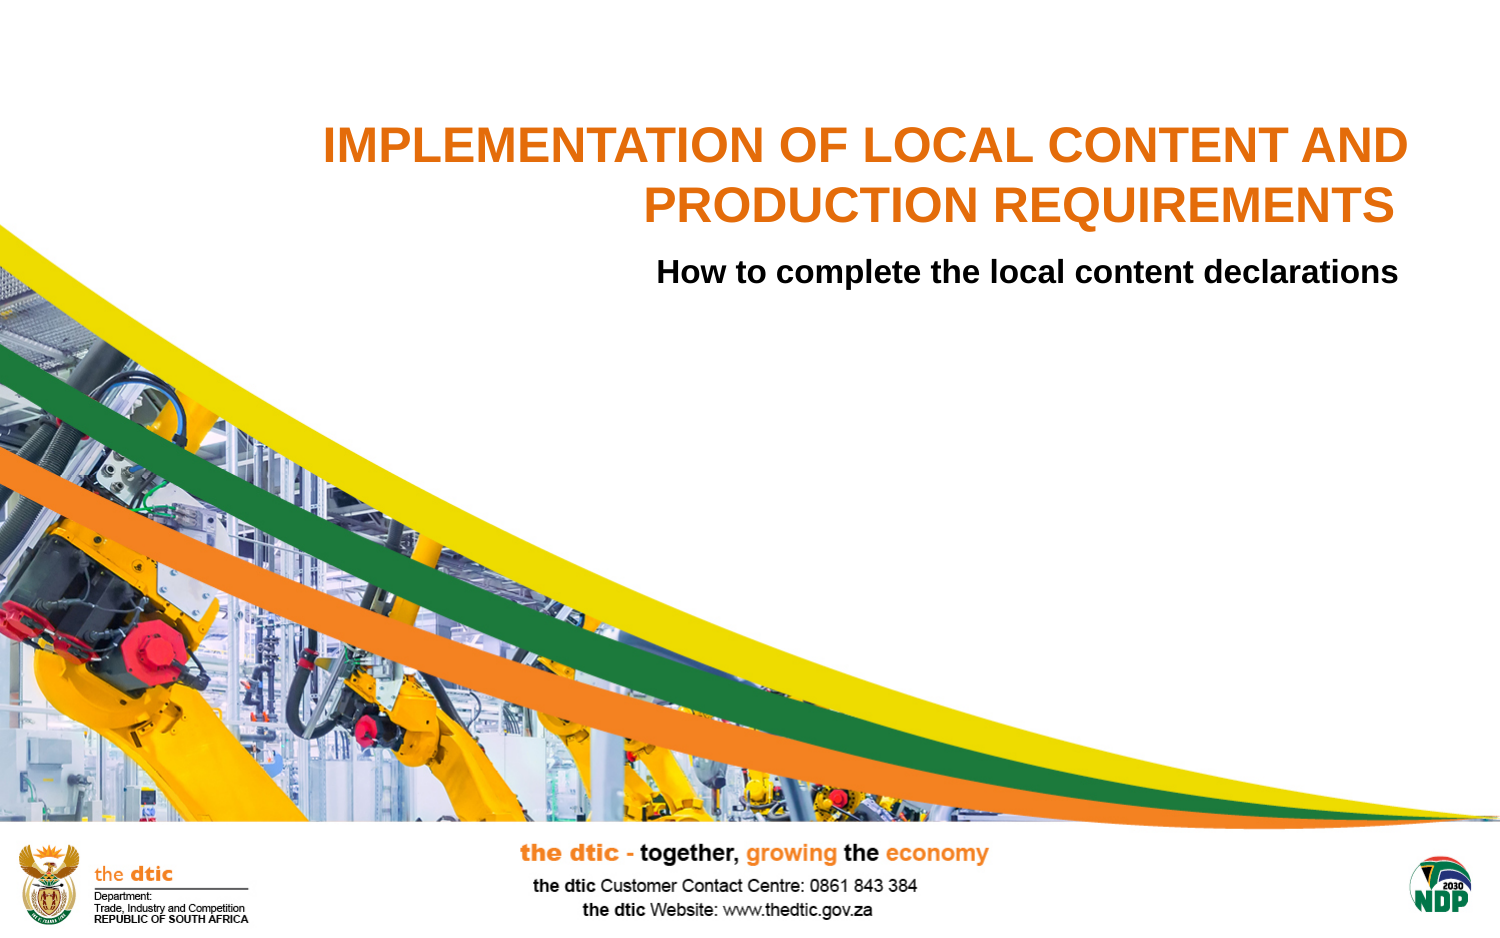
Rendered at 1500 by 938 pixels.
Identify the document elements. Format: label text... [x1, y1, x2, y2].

text_box How to complete the local content declarations [87, 243, 1424, 338]
text_box IMPLEMENTATION OF LOCAL CONTENT AND PRODUCTION REQUIREMENTS [87, 105, 1424, 243]
picture [0, 0, 1500, 938]
